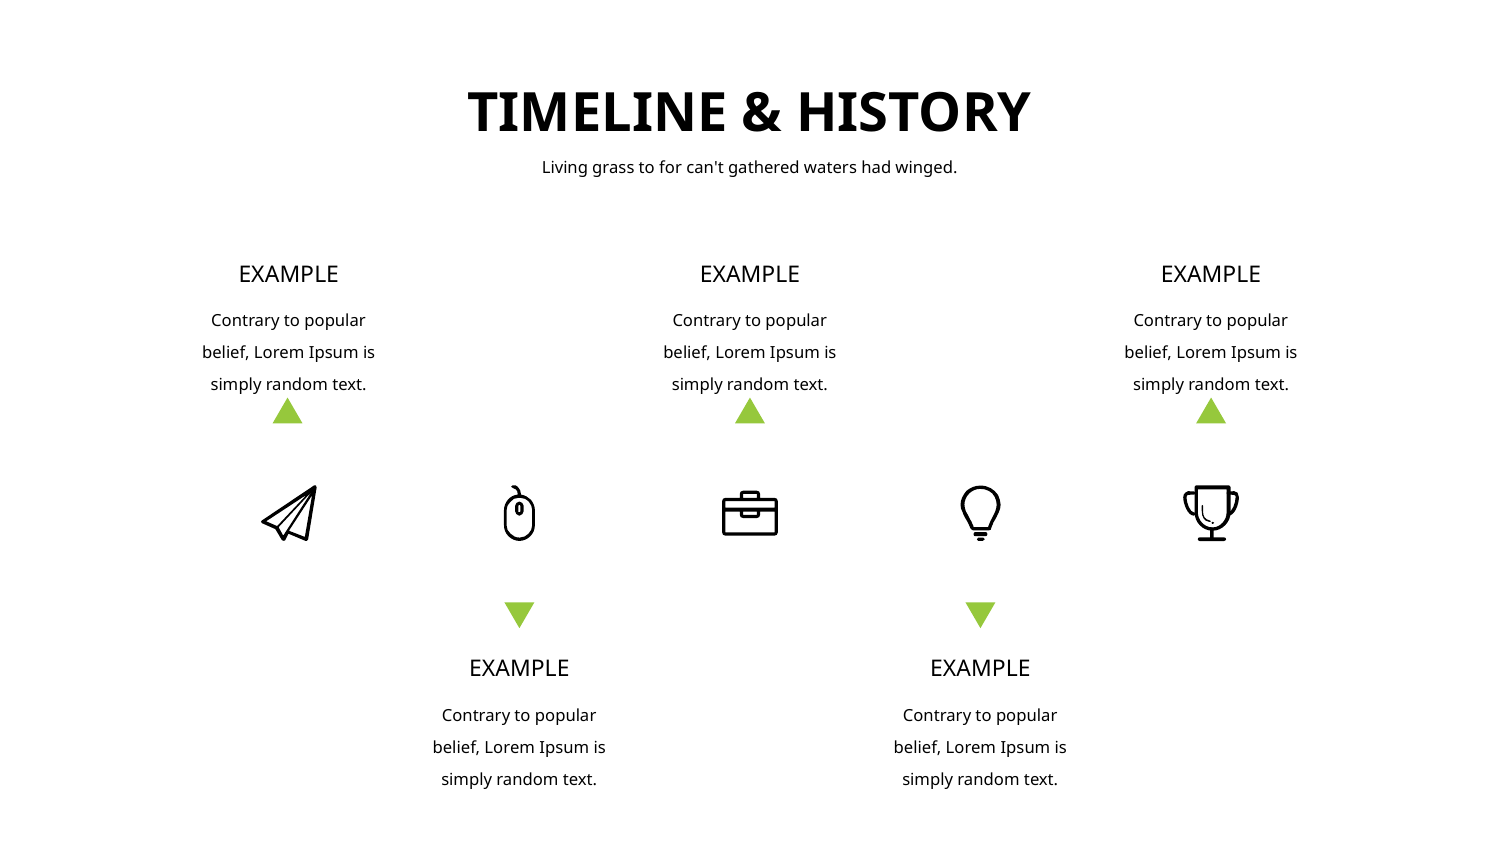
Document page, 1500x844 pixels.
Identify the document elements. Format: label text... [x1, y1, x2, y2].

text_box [1183, 485, 1240, 542]
text_box [1196, 397, 1227, 424]
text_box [179, 253, 1321, 378]
text_box [735, 397, 765, 424]
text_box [503, 485, 536, 542]
text_box [504, 602, 535, 629]
text_box [722, 490, 778, 536]
text_box [272, 397, 303, 424]
text_box TIMELINE & HISTORY [365, 71, 1135, 149]
text_box [965, 602, 996, 629]
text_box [960, 485, 1001, 541]
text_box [409, 647, 1094, 773]
text_box Living grass to for can't gathered waters had winged. [491, 151, 1009, 182]
text_box [260, 485, 317, 541]
